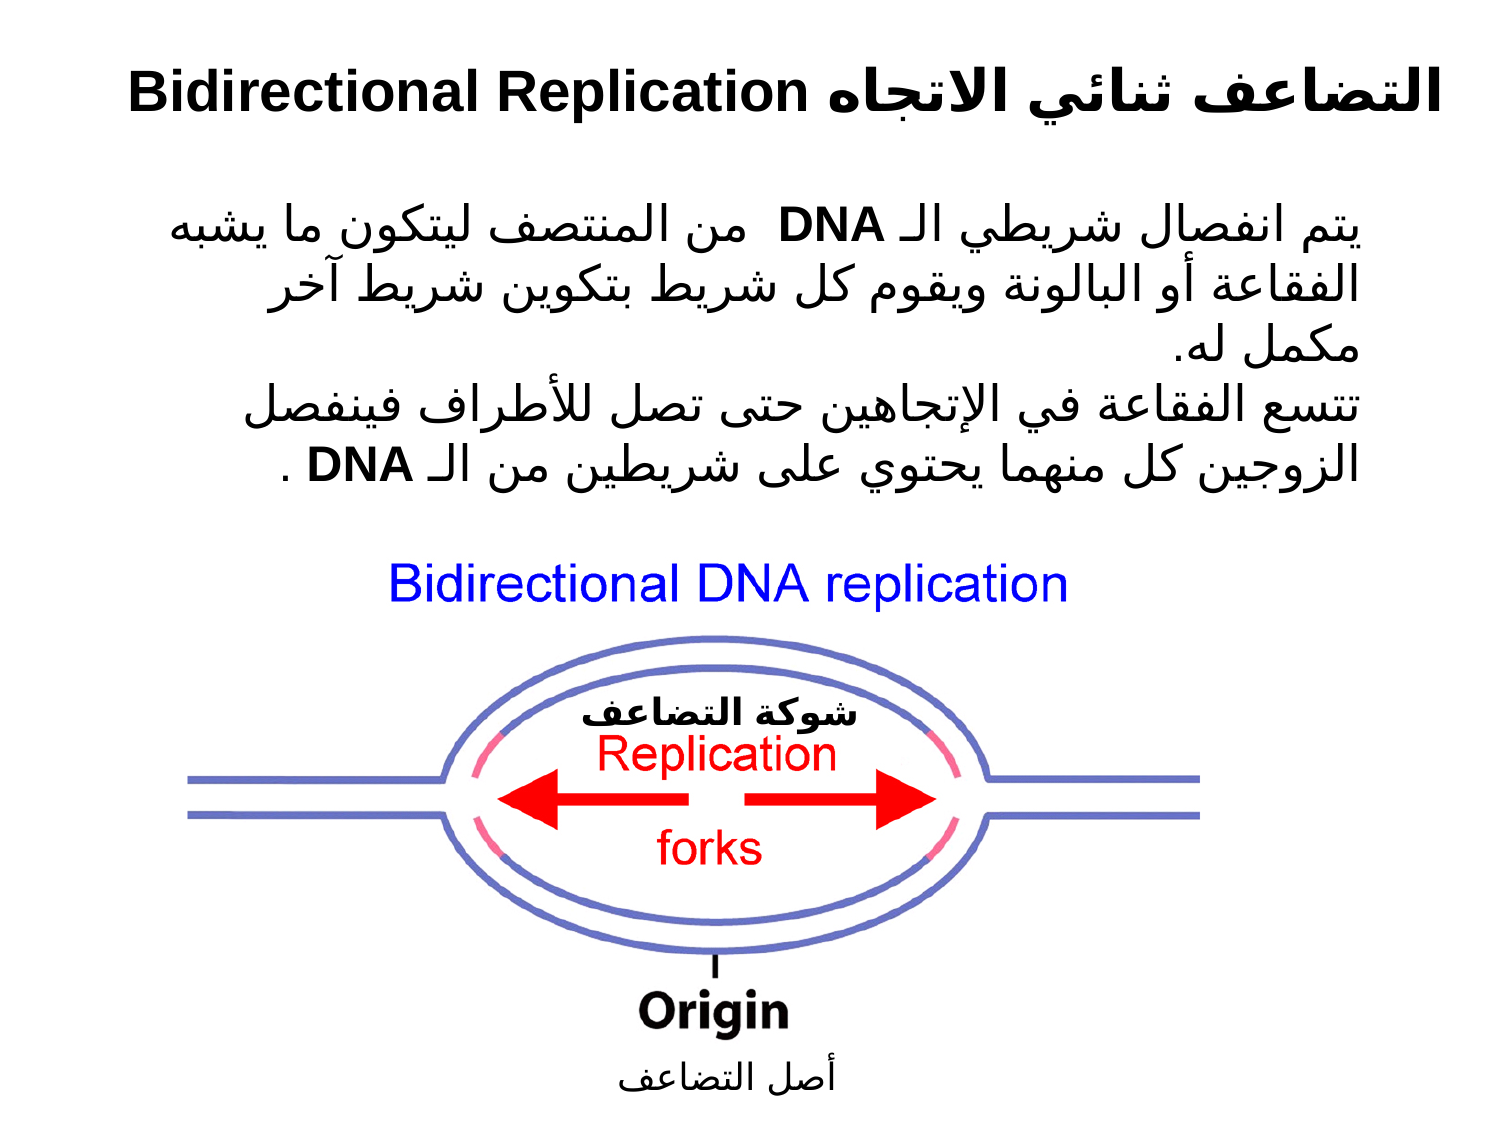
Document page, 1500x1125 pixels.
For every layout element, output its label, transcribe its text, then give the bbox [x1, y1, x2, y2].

picture [165, 542, 1223, 1054]
text_box يتم انفصال شريطي الـ DNA من المنتصف ليتكون ما يشبه الفقاعة أو البالونة ويقوم كل شريط بتكوين شريط آخر مكمل له. تتسع الفقاعة في الإتجاهين حتى تصل للأطراف فينفصل الزوجين كل منهما يحتوي على شريطين من الـ DNA . [123, 184, 1378, 500]
text_box أصل التضاعف [602, 1061, 852, 1106]
text_box التضاعف ثنائي الاتجاه Bidirectional Replication [112, 46, 1460, 131]
